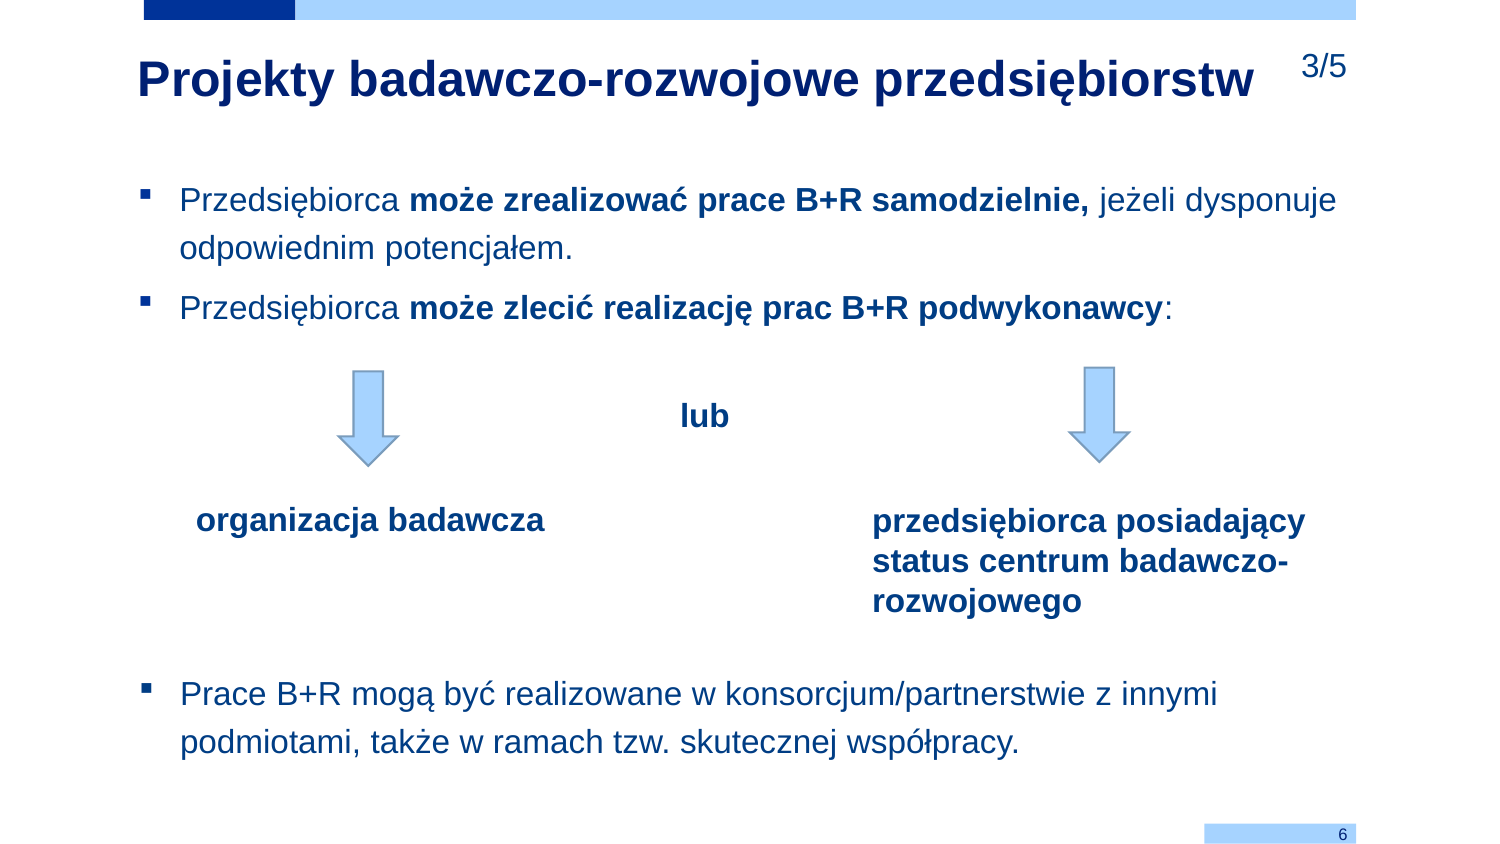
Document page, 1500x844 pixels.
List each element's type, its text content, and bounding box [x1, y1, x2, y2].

text_box 3/5 [1286, 37, 1410, 92]
text_box 6 [1196, 823, 1348, 844]
title Projekty badawczo-rozwojowe przedsiębiorstw [138, 54, 1272, 162]
text_box lub [657, 386, 753, 442]
text_box organizacja badawcza [181, 490, 561, 546]
text_box Prace B+R mogą być realizowane w konsorcjum/partnerstwie z innymi podmiotami, także w ramach tzw. skutecznej współpracy. [123, 657, 1334, 768]
text_box [336, 370, 401, 468]
text_box przedsiębiorca posiadający status centrum badawczo-rozwojowego [857, 491, 1342, 626]
list Przedsiębiorca może zrealizować prace B+R samodzielnie, jeżeli dysponuje odpowiednim potencjałem. Przedsiębiorca może zlecić realizację prac B+R podwykonawcy: [138, 170, 1342, 452]
text_box [1067, 366, 1132, 464]
